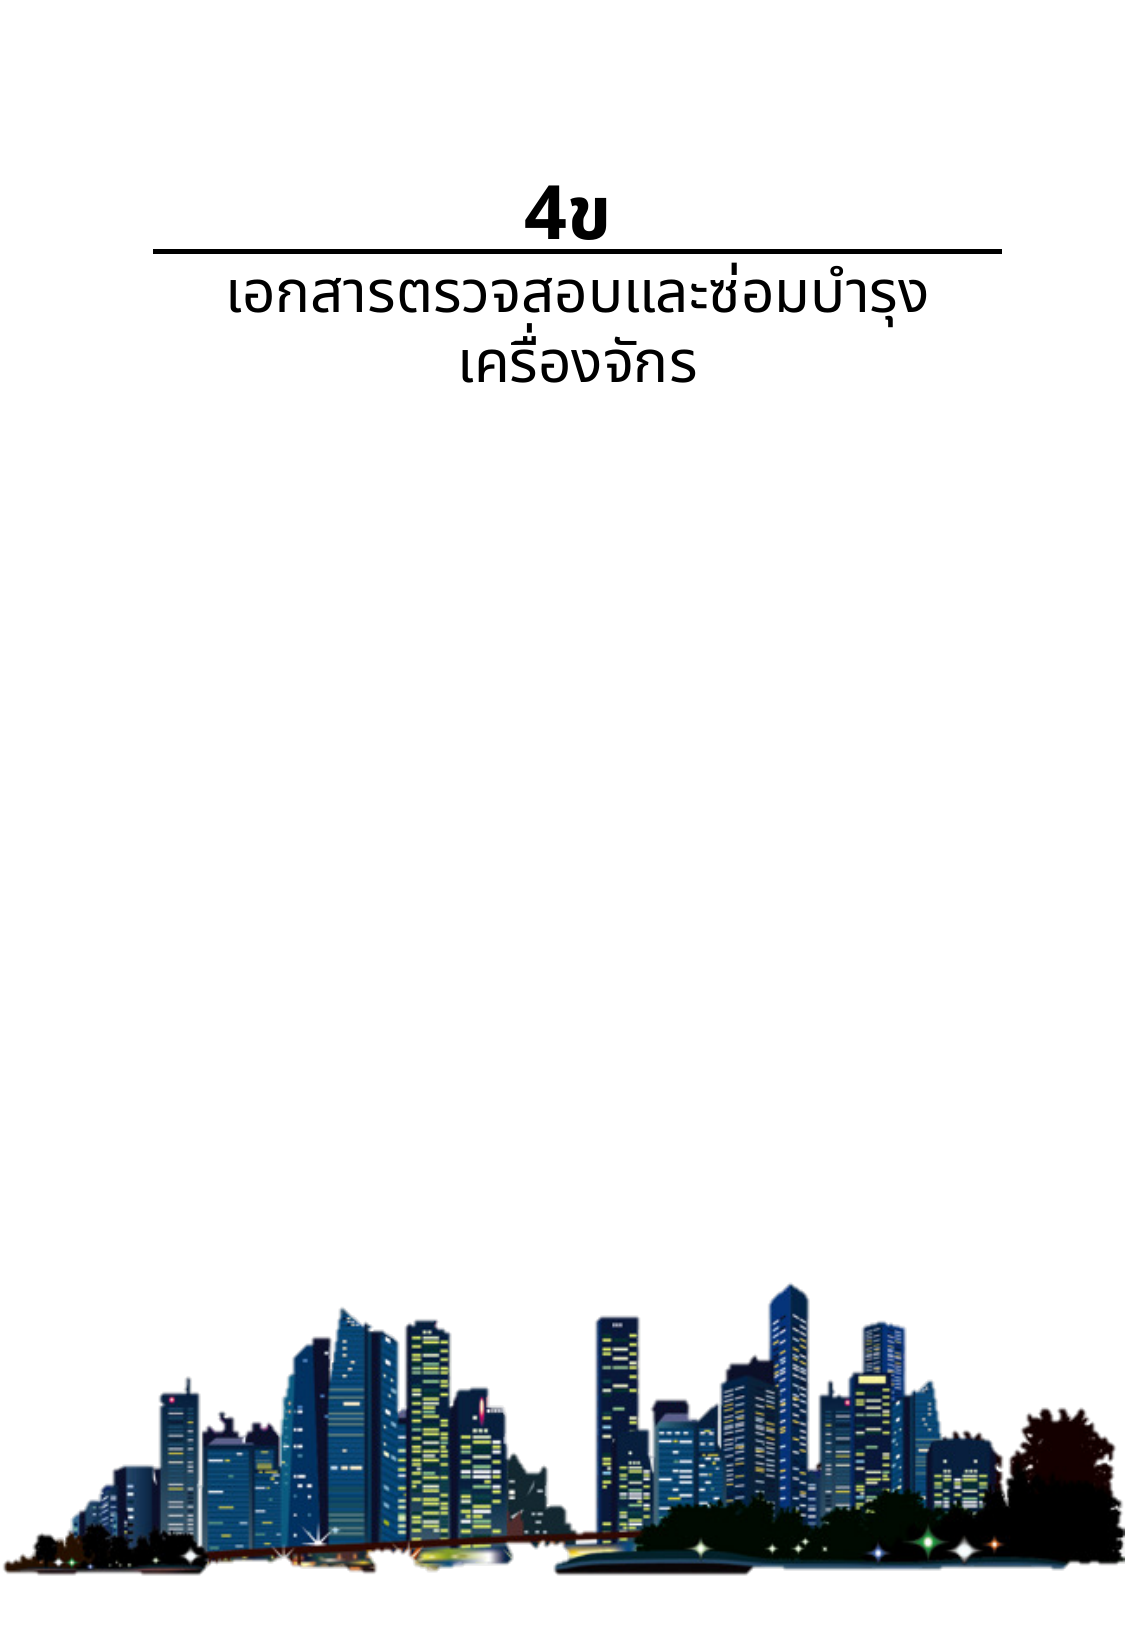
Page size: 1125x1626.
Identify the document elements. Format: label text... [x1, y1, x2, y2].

text_box 4ข เอกสารตรวจสอบและซ่อมบำรุงเครื่องจักร [153, 252, 1003, 402]
text_box 4ข เอกสารตรวจสอบและซ่อมบำรุงเครื่องจักร [153, 156, 1003, 251]
picture [0, 1148, 1125, 1623]
